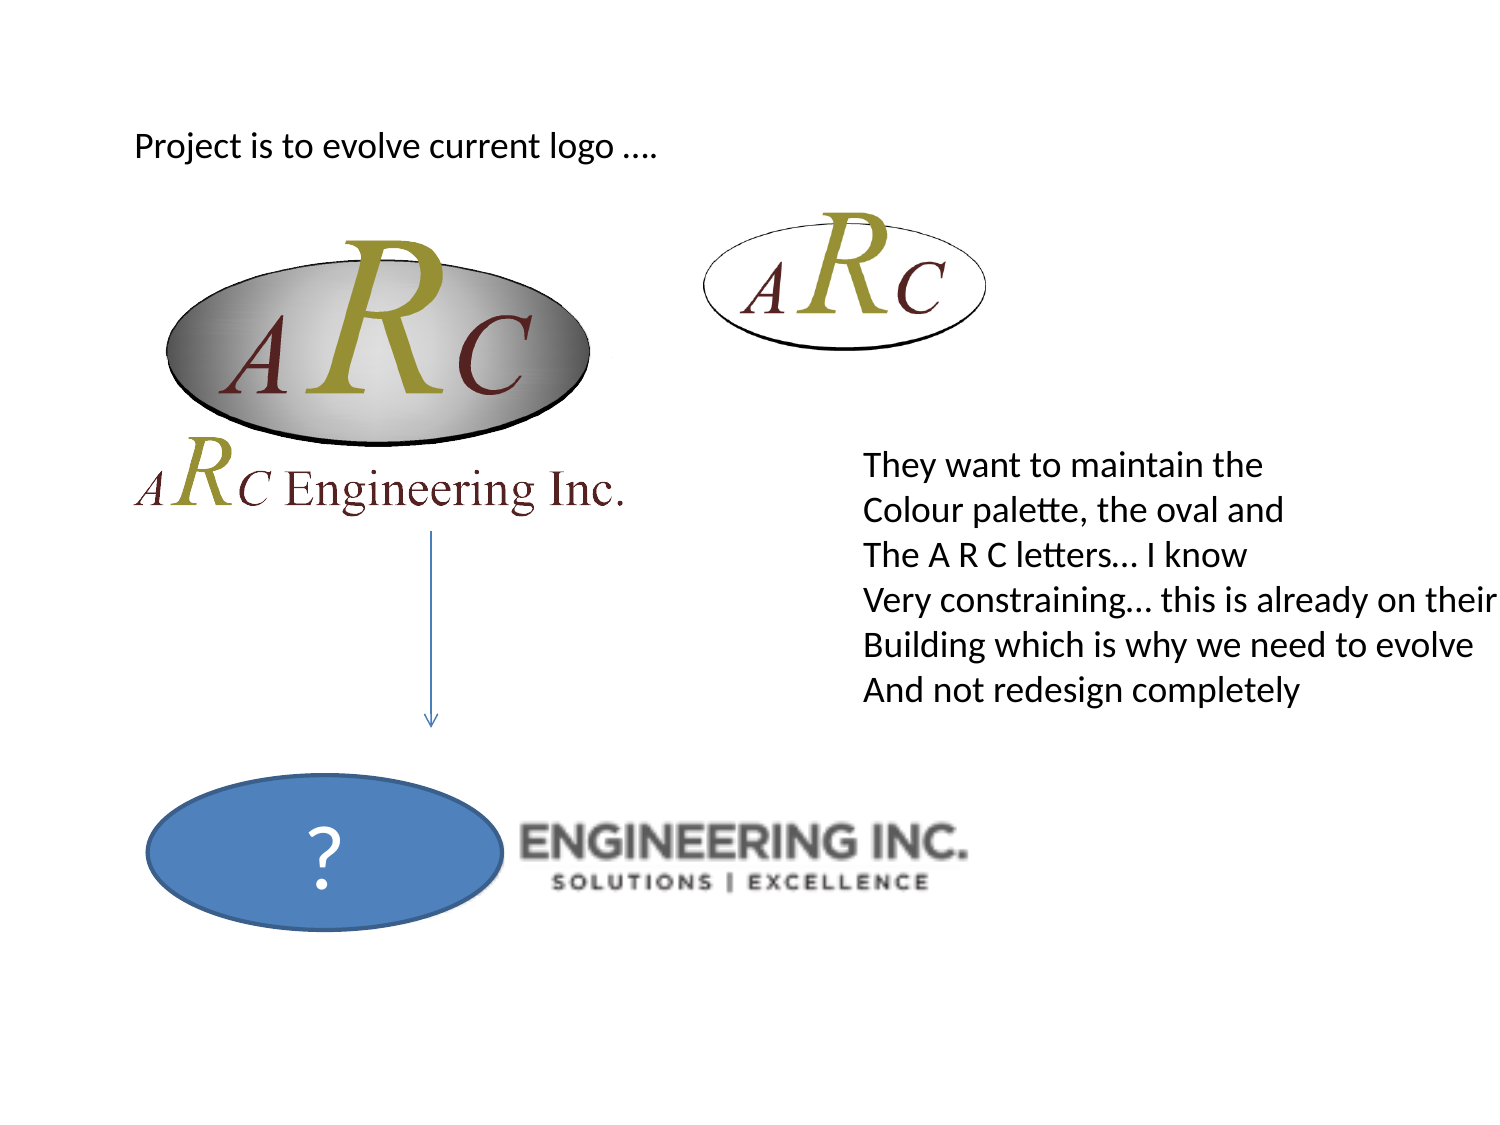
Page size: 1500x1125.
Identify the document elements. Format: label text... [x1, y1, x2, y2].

text_box Project is to evolve current logo …. [119, 113, 675, 174]
picture [703, 210, 986, 354]
picture [111, 172, 633, 531]
text_box ? [145, 828, 154, 877]
picture [159, 692, 1009, 931]
text_box They want to maintain the Colour palette, the oval and The A R C letters… I know Very constraining… this is already on their Building which is why we need to evolve And not redesign completely [848, 432, 1500, 717]
